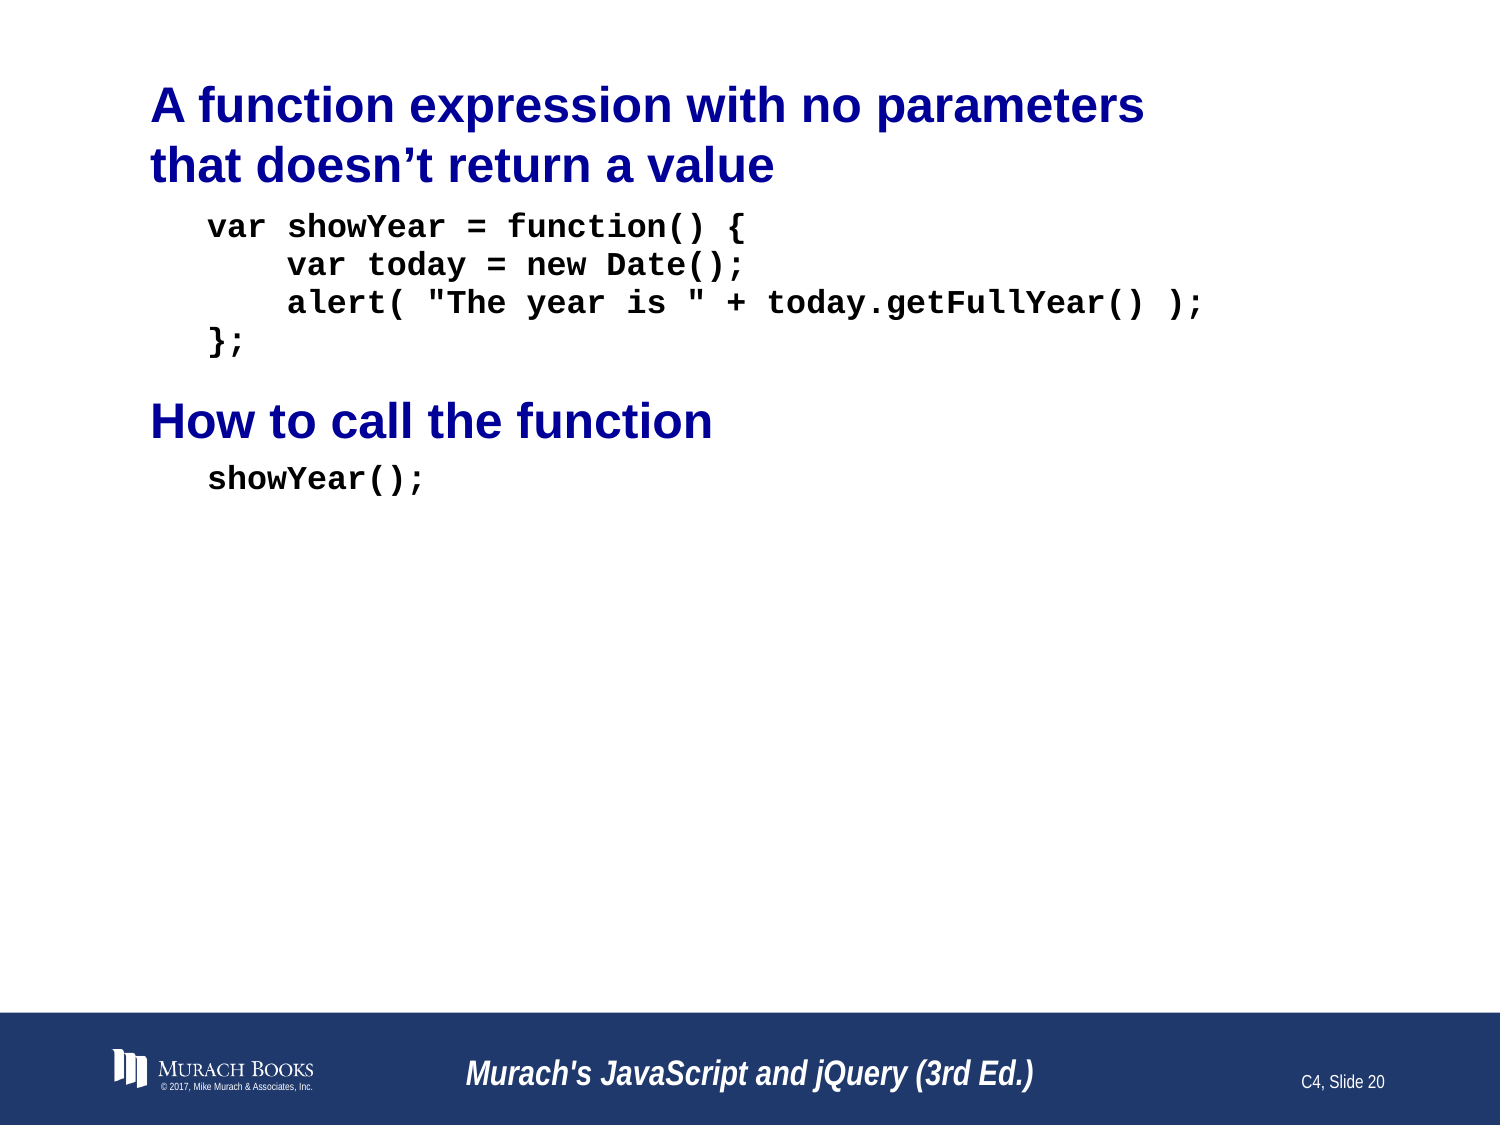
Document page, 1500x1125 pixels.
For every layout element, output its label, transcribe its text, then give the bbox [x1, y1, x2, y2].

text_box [149, 209, 1350, 501]
title A function expression with no parameters that doesn’t return a value [150, 102, 1350, 164]
footer © 2017, Mike Murach & Associates, Inc. [12, 1025, 463, 1100]
slide_number C4, Slide 20 [1087, 1025, 1400, 1100]
slide_number Murach's JavaScript and jQuery (3rd Ed.) [463, 1025, 1050, 1100]
